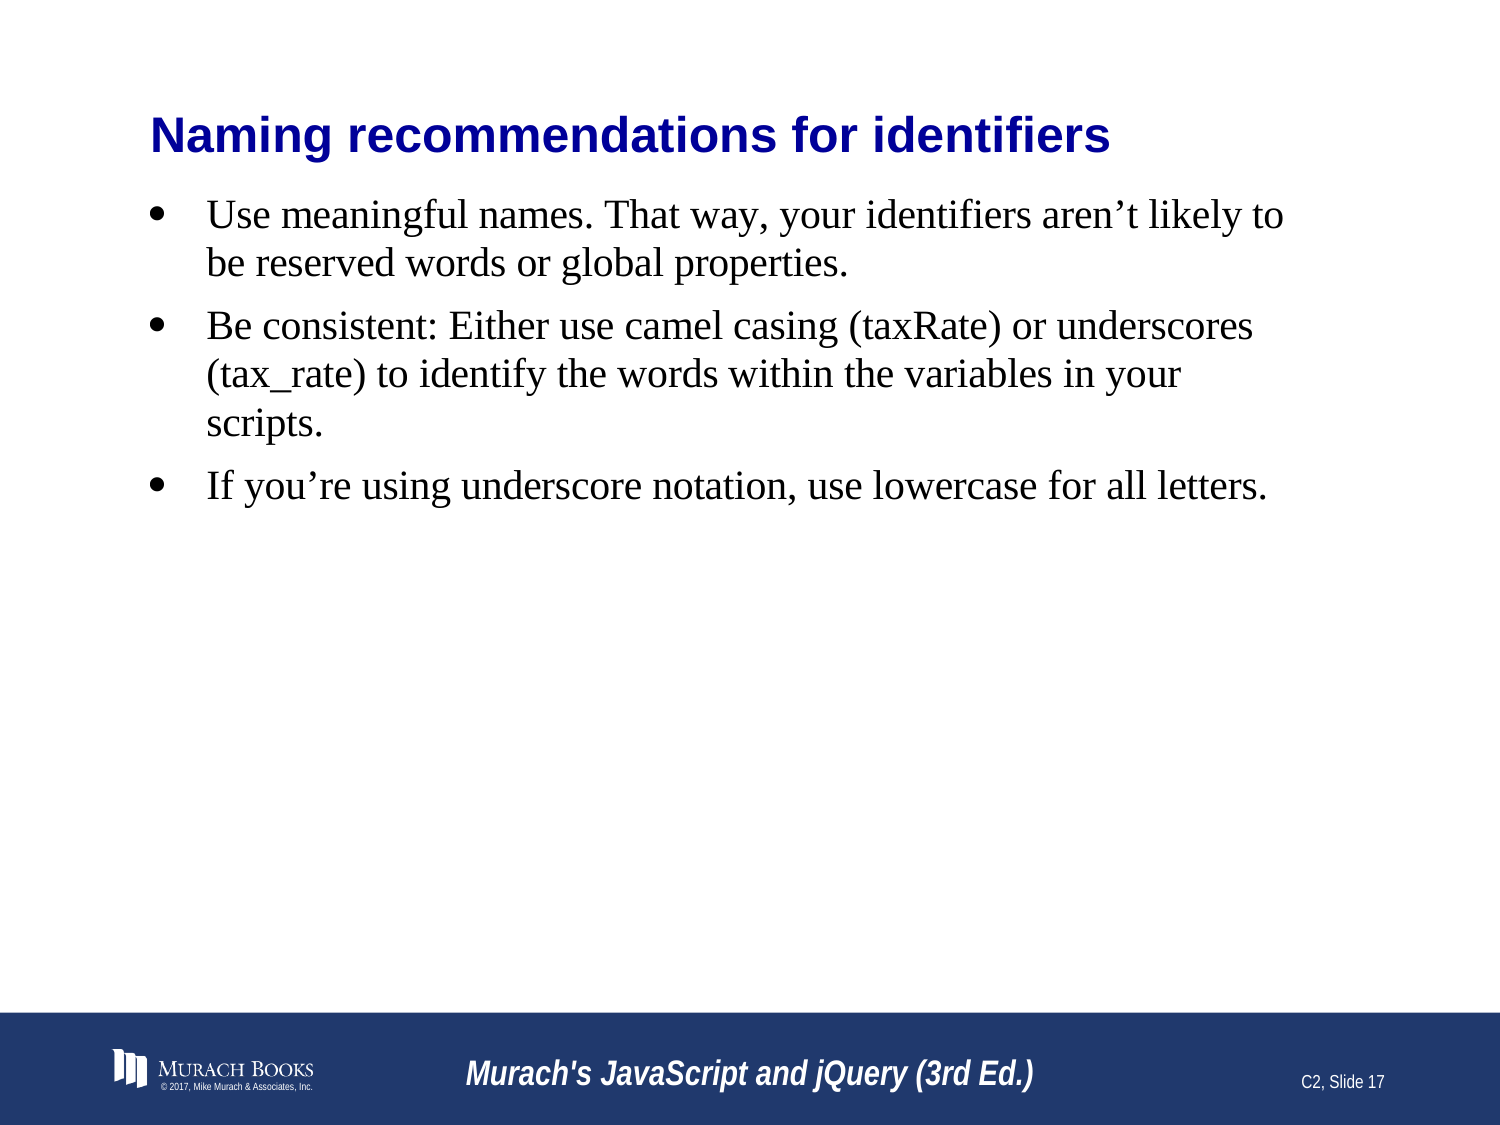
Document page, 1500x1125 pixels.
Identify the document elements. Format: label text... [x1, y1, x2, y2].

footer © 2017, Mike Murach & Associates, Inc. [12, 1025, 463, 1100]
title Naming recommendations for identifiers [150, 102, 1350, 164]
slide_number Murach's JavaScript and jQuery (3rd Ed.) [463, 1025, 1050, 1100]
slide_number C2, Slide 17 [1087, 1025, 1400, 1100]
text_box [149, 187, 1350, 522]
